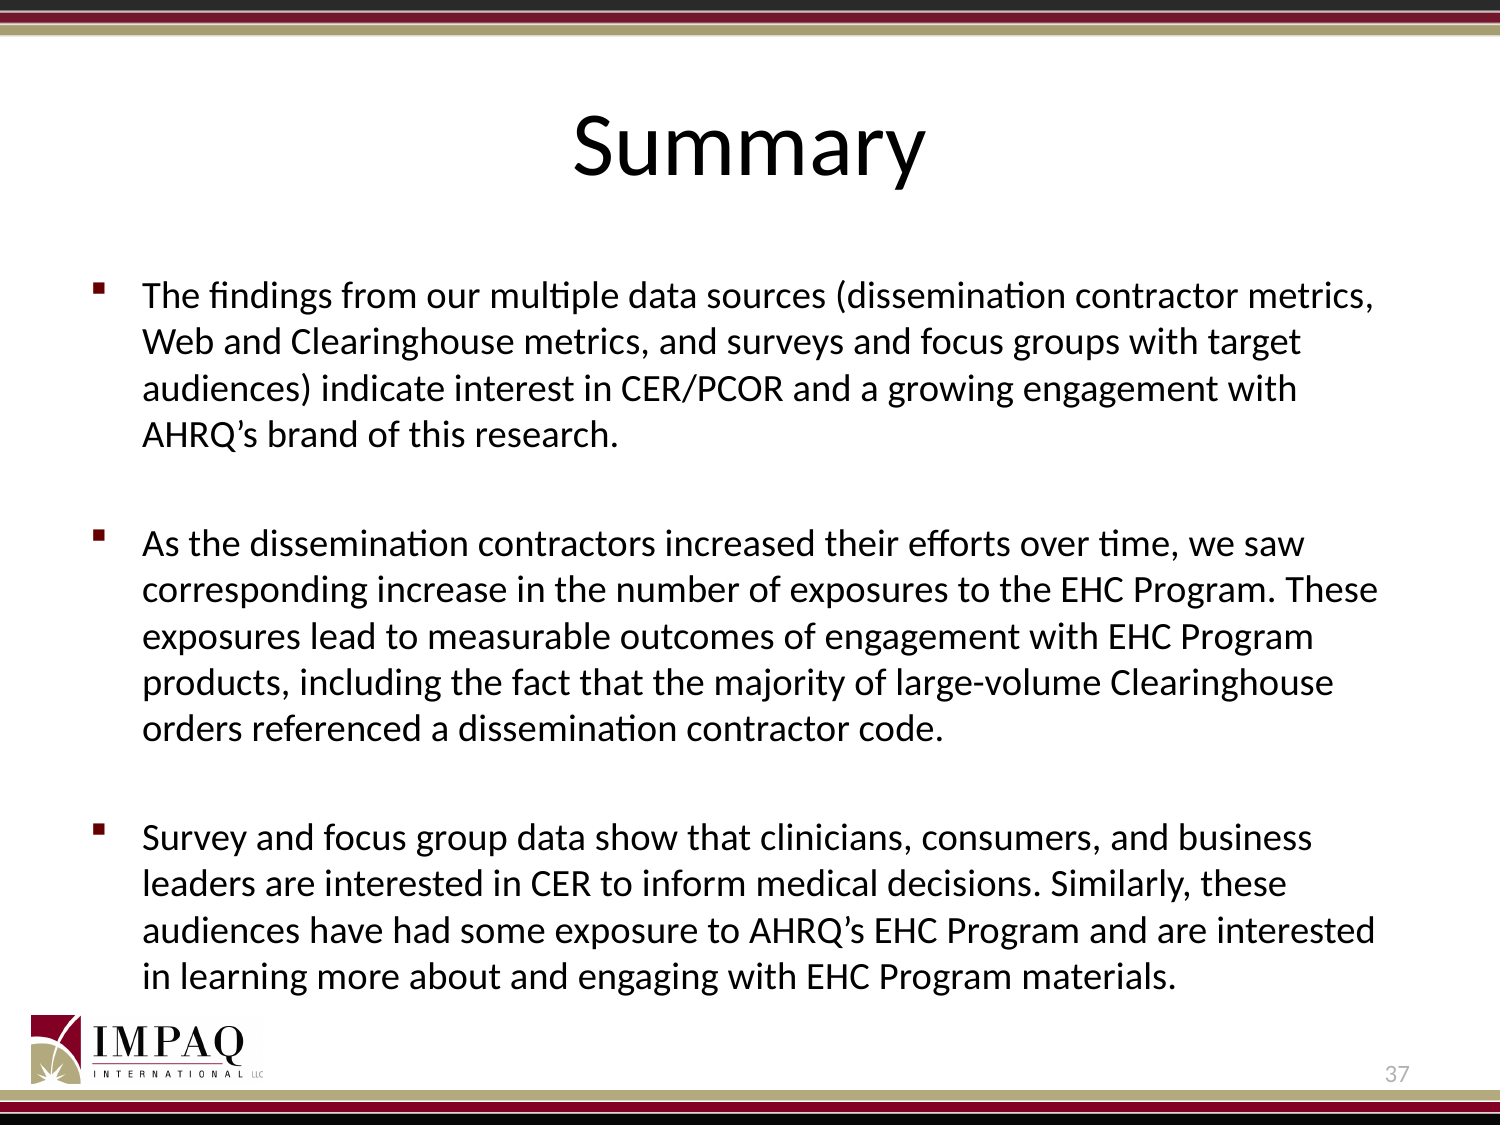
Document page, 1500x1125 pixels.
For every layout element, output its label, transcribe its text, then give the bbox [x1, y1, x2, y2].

title Summary [75, 45, 1425, 233]
picture [0, 0, 1500, 44]
picture [0, 1090, 1500, 1125]
list The findings from our multiple data sources (dissemination contractor metrics, Web and Clearinghouse metrics, and surveys and focus groups with target audiences) indicate interest in CER/PCOR and a growing engagement with AHRQ’s brand of this research. As the dissemination contractors increased their efforts over time, we saw corresponding increase in the number of exposures to the EHC Program. These exposures lead to measurable outcomes of engagement with EHC Program products, including the fact that the majority of large-volume Clearinghouse orders referenced a dissemination contractor code. Survey and focus group data show that clinicians, consumers, and business leaders are interested in CER to inform medical decisions. Similarly, these audiences have had some exposure to AHRQ’s EHC Program and are interested in learning more about and engaging with EHC Program materials. [75, 262, 1425, 1005]
slide_number 37 [1074, 1042, 1425, 1103]
picture [31, 1015, 263, 1084]
